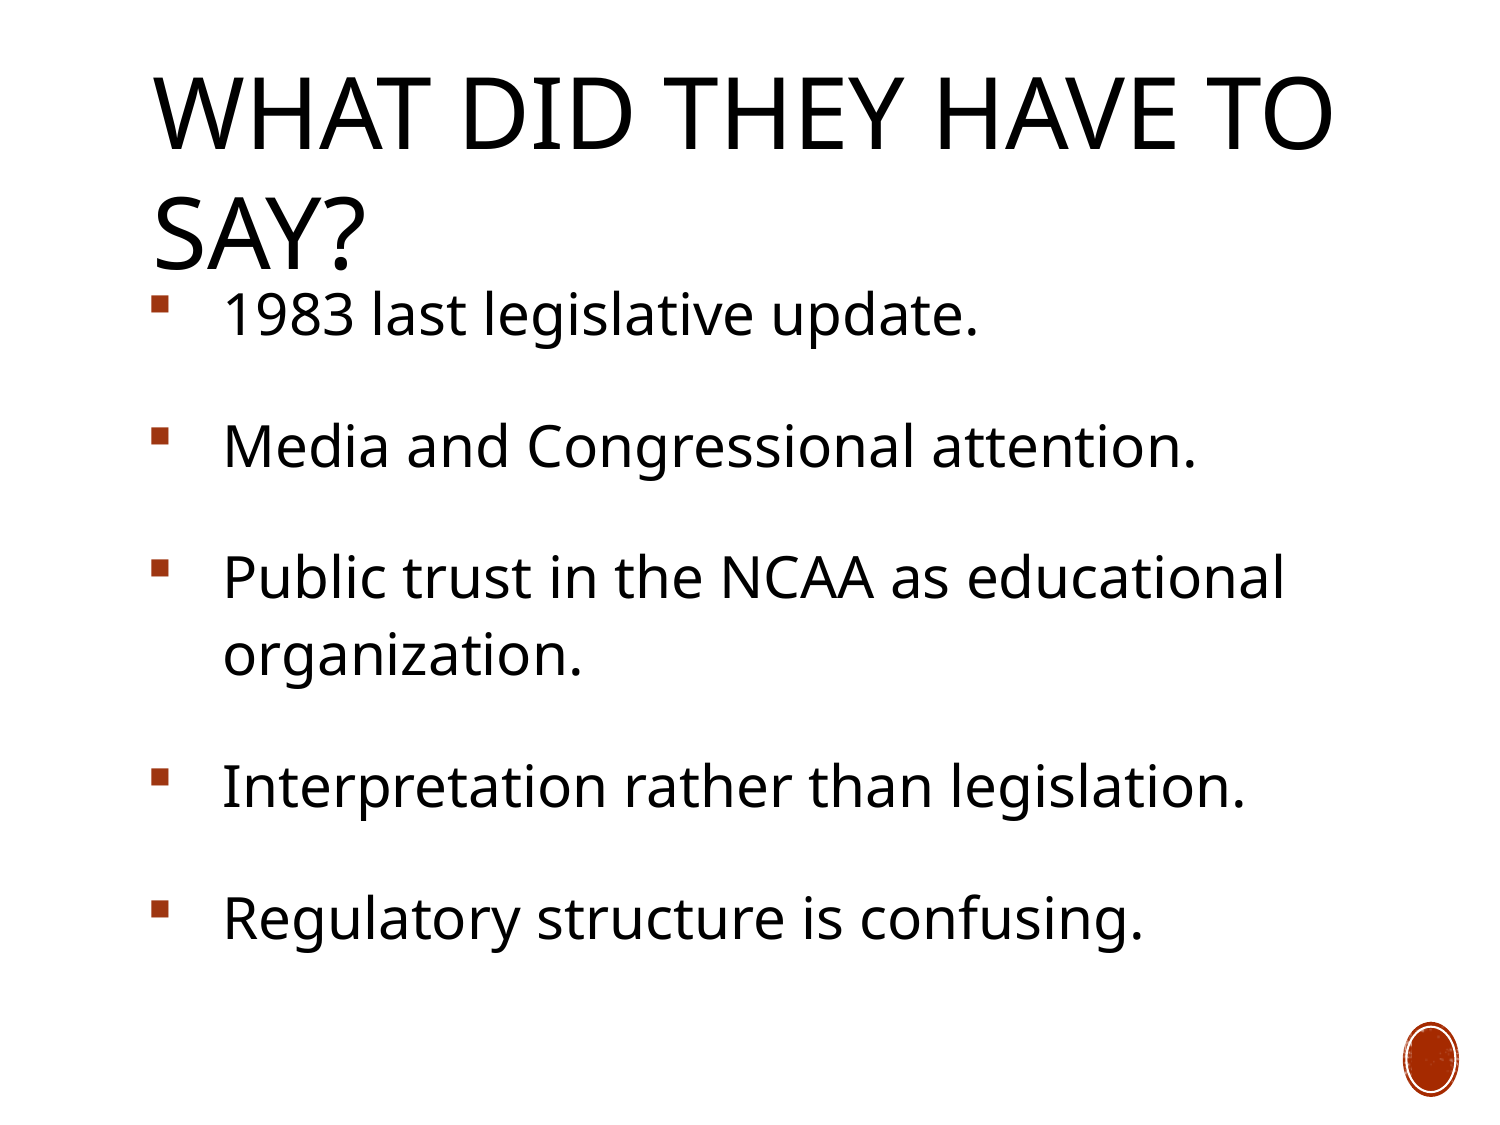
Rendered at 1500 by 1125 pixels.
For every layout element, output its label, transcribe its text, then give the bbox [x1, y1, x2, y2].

title What did they have to say? [137, 37, 1375, 262]
list 1983 last legislative update. Media and Congressional attention. Public trust in the NCAA as educational organization. Interpretation rather than legislation. Regulatory structure is confusing. [131, 262, 1388, 1050]
